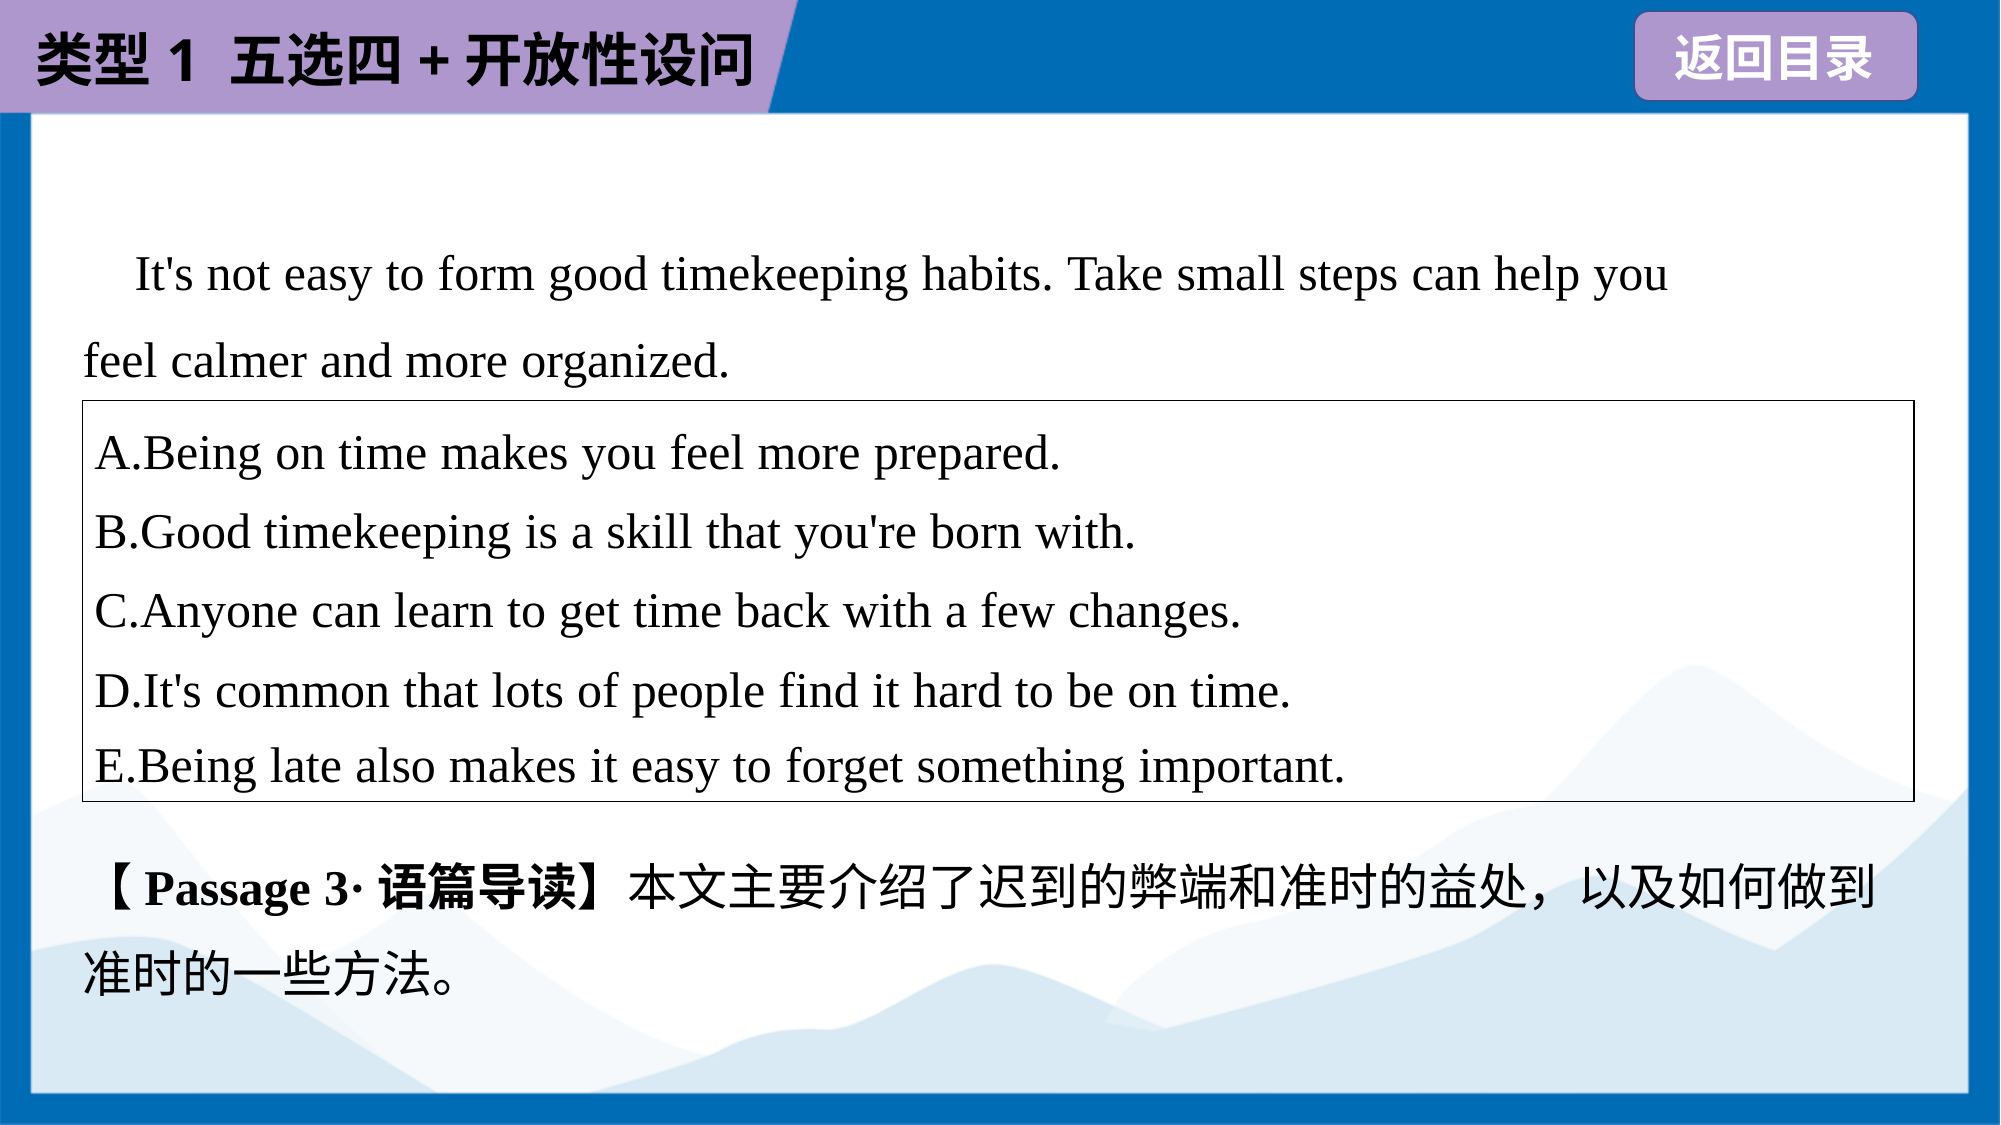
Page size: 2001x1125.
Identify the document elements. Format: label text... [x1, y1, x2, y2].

text_box 【Passage 3·语篇导读】本文主要介绍了迟到的弊端和准时的益处，以及如何做到 准时的一些方法。 [82, 823, 1917, 993]
picture [0, 0, 2000, 1125]
table_header A.Being on time makes you feel more prepared. B.Good timekeeping is a skill that you're born with. C.Anyone can learn to get time back with a few changes. D.It's common that lots of people find it hard to be on time. E.Being late also makes it easy to forget something important. [83, 401, 1913, 801]
text_box It's not easy to form good timekeeping habits. Take small steps can help you feel calmer and more organized. [82, 208, 1918, 379]
